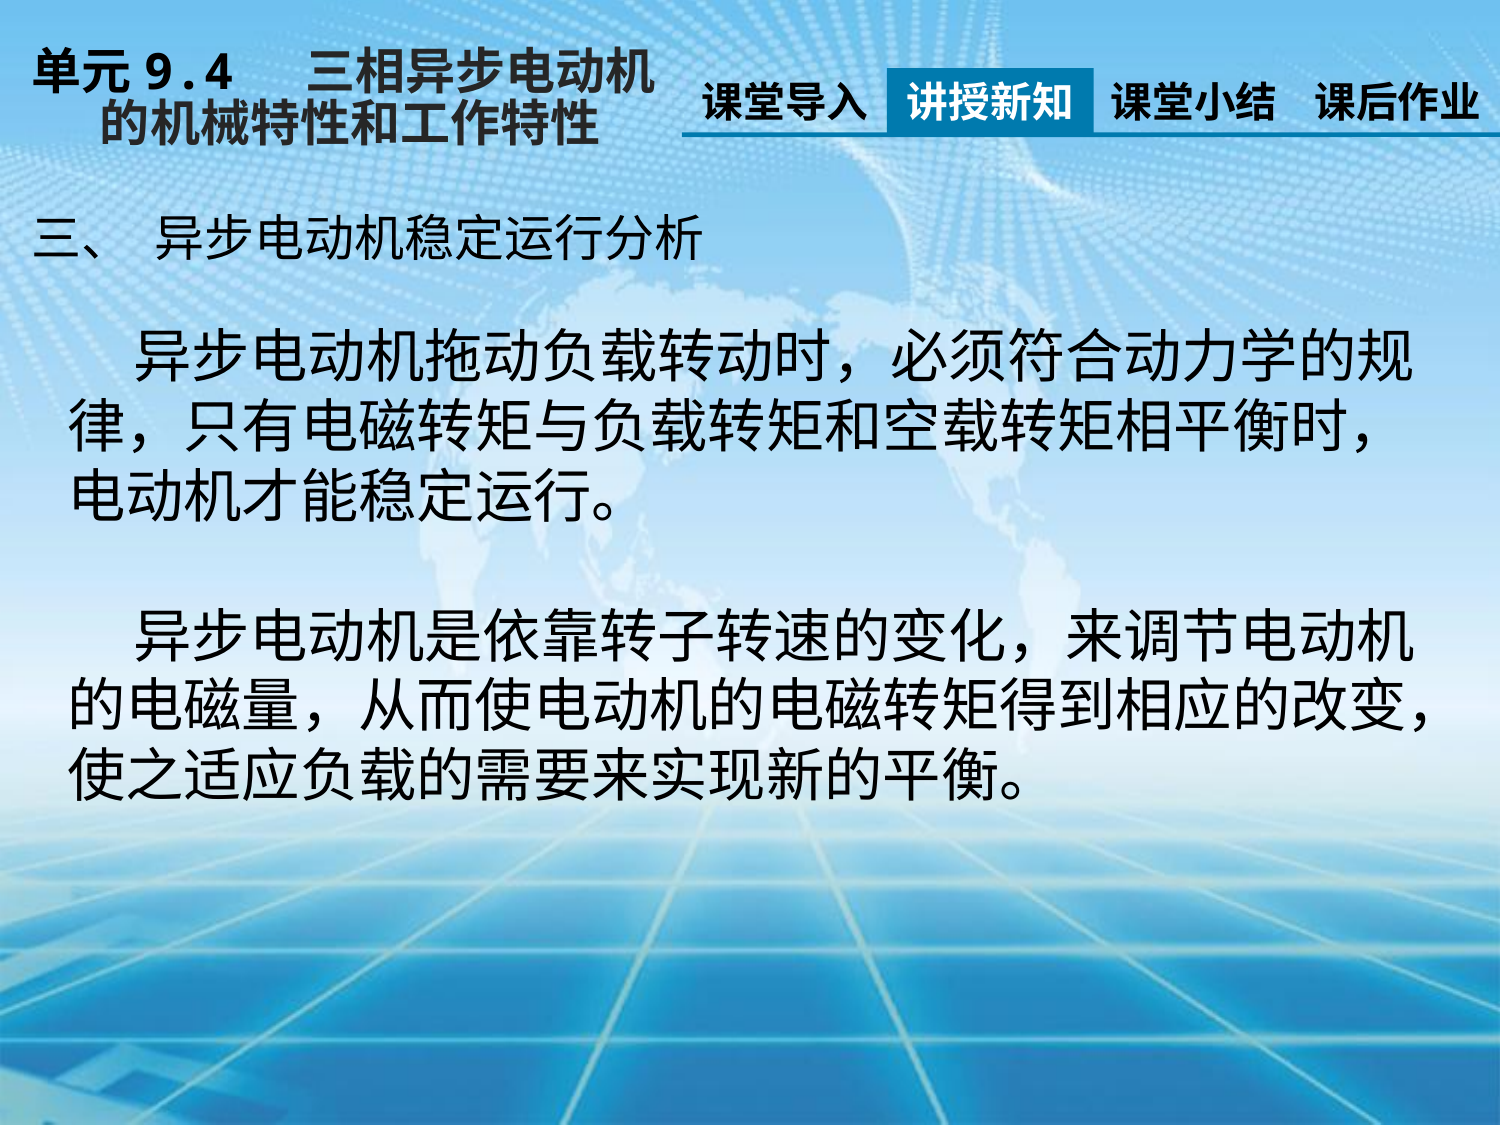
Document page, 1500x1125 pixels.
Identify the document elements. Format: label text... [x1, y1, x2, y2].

picture [0, 0, 1500, 1125]
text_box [16, 39, 1500, 160]
text_box 三、 异步电动机稳定运行分析 [17, 199, 1406, 291]
text_box 异步电动机拖动负载转动时，必须符合动力学的规律，只有电磁转矩与负载转矩和空载转矩相平衡时，电动机才能稳定运行。 异步电动机是依靠转子转速的变化，来调节电动机的电磁量，从而使电动机的电磁转矩得到相应的改变，使之适应负载的需要来实现新的平衡。 [52, 311, 1441, 816]
